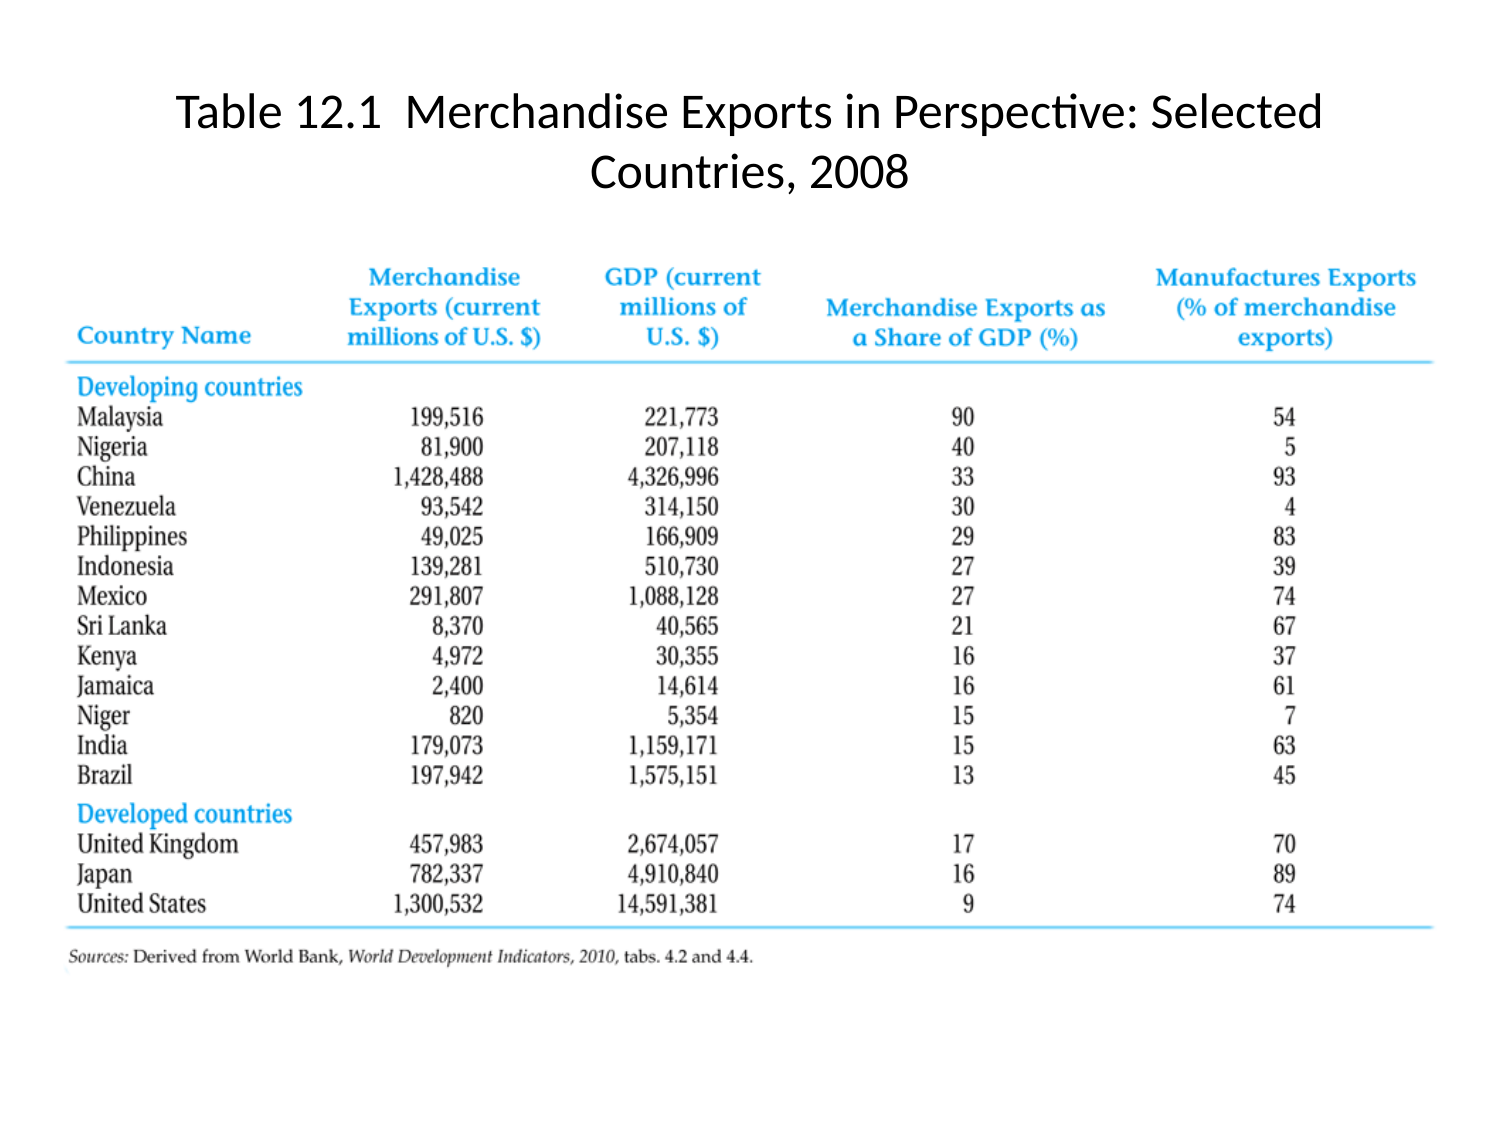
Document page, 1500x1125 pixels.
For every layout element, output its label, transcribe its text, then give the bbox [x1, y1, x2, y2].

title Table 12.1 Merchandise Exports in Perspective: Selected Countries, 2008 [75, 45, 1425, 233]
picture [62, 249, 1438, 977]
